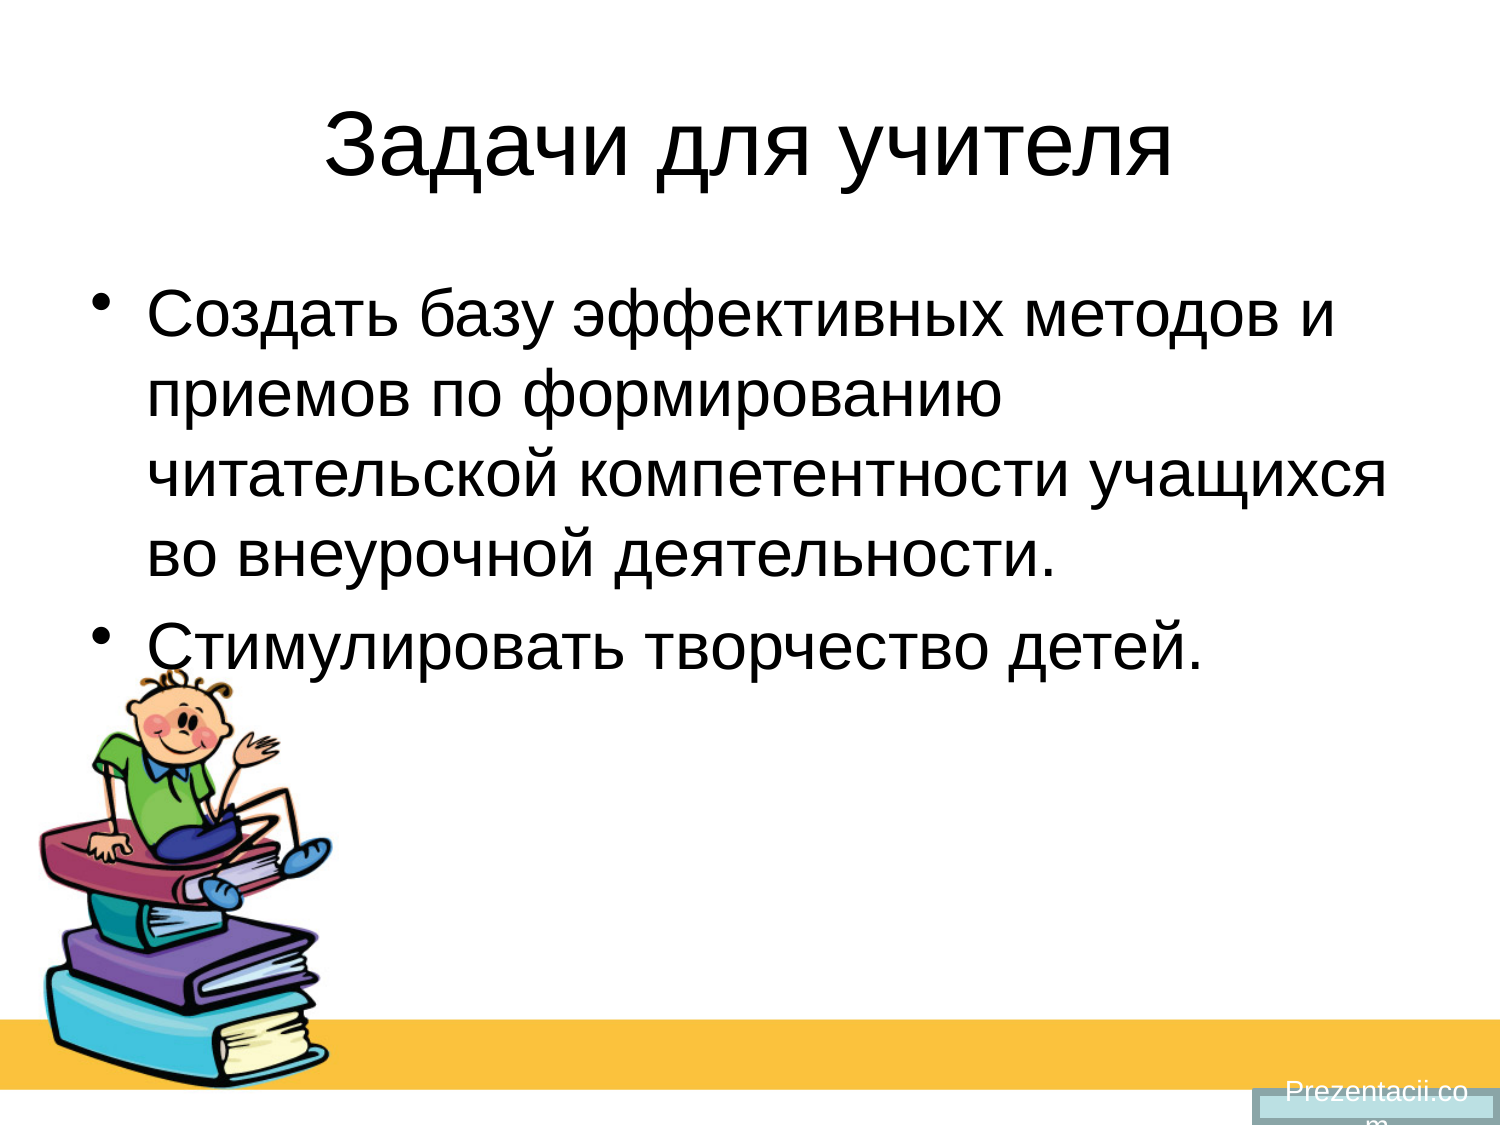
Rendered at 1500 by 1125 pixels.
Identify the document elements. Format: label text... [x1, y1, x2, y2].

picture [0, 0, 1500, 1125]
list Создать базу эффективных методов и приемов по формированию читательской компетентности учащихся во внеурочной деятельности. Стимулировать творчество детей. [74, 262, 1426, 1006]
title Задачи для учителя [74, 44, 1426, 233]
text_box Prezentacii.com [1252, 1088, 1500, 1125]
